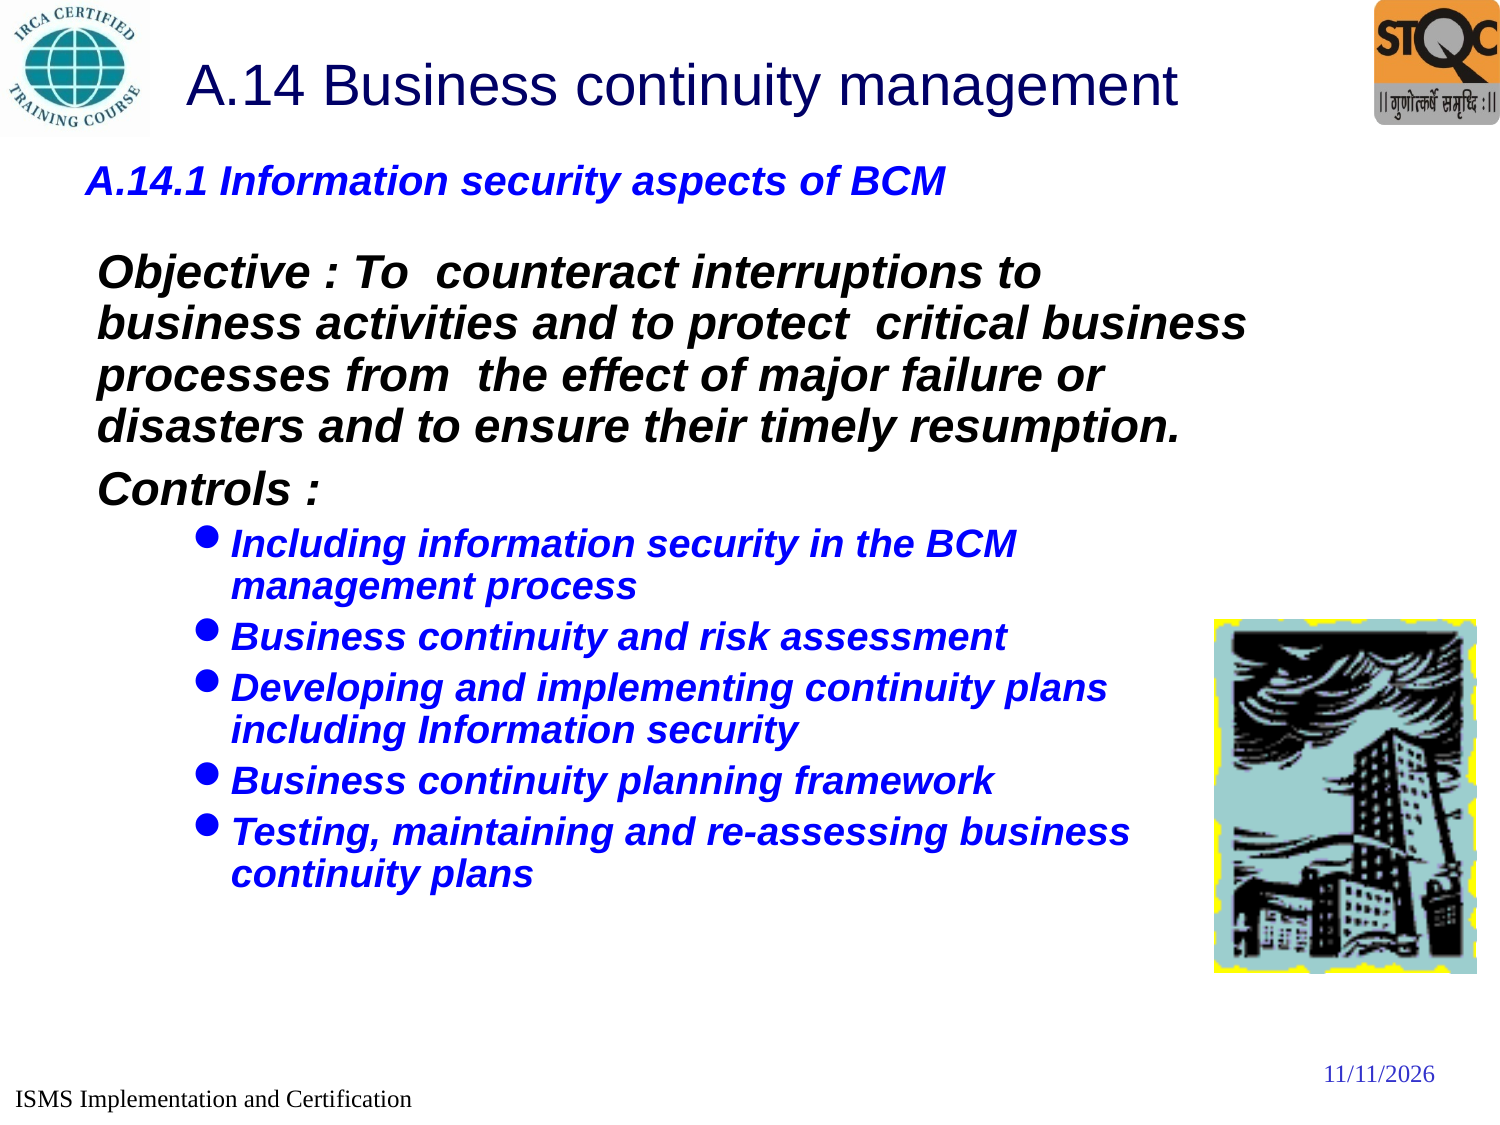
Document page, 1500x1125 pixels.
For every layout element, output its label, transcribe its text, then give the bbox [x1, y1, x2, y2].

text_box A.14.1 Information security aspects of BCM [69, 151, 1355, 212]
list Objective : To counteract interruptions to business activities and to protect critical business processes from the effect of major failure or disasters and to ensure their timely resumption. Controls : Including information security in the BCM management process Business continuity and risk assessment Developing and implementing continuity plans including Information security Business continuity planning framework Testing, maintaining and re-assessing business continuity plans [81, 239, 1274, 961]
picture [0, 0, 150, 137]
title A.14 Business continuity management [58, 25, 1308, 140]
footer ISMS Implementation and Certification [0, 1074, 1074, 1125]
picture [1374, 0, 1500, 125]
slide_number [1137, 1050, 1450, 1113]
picture [1213, 618, 1477, 974]
